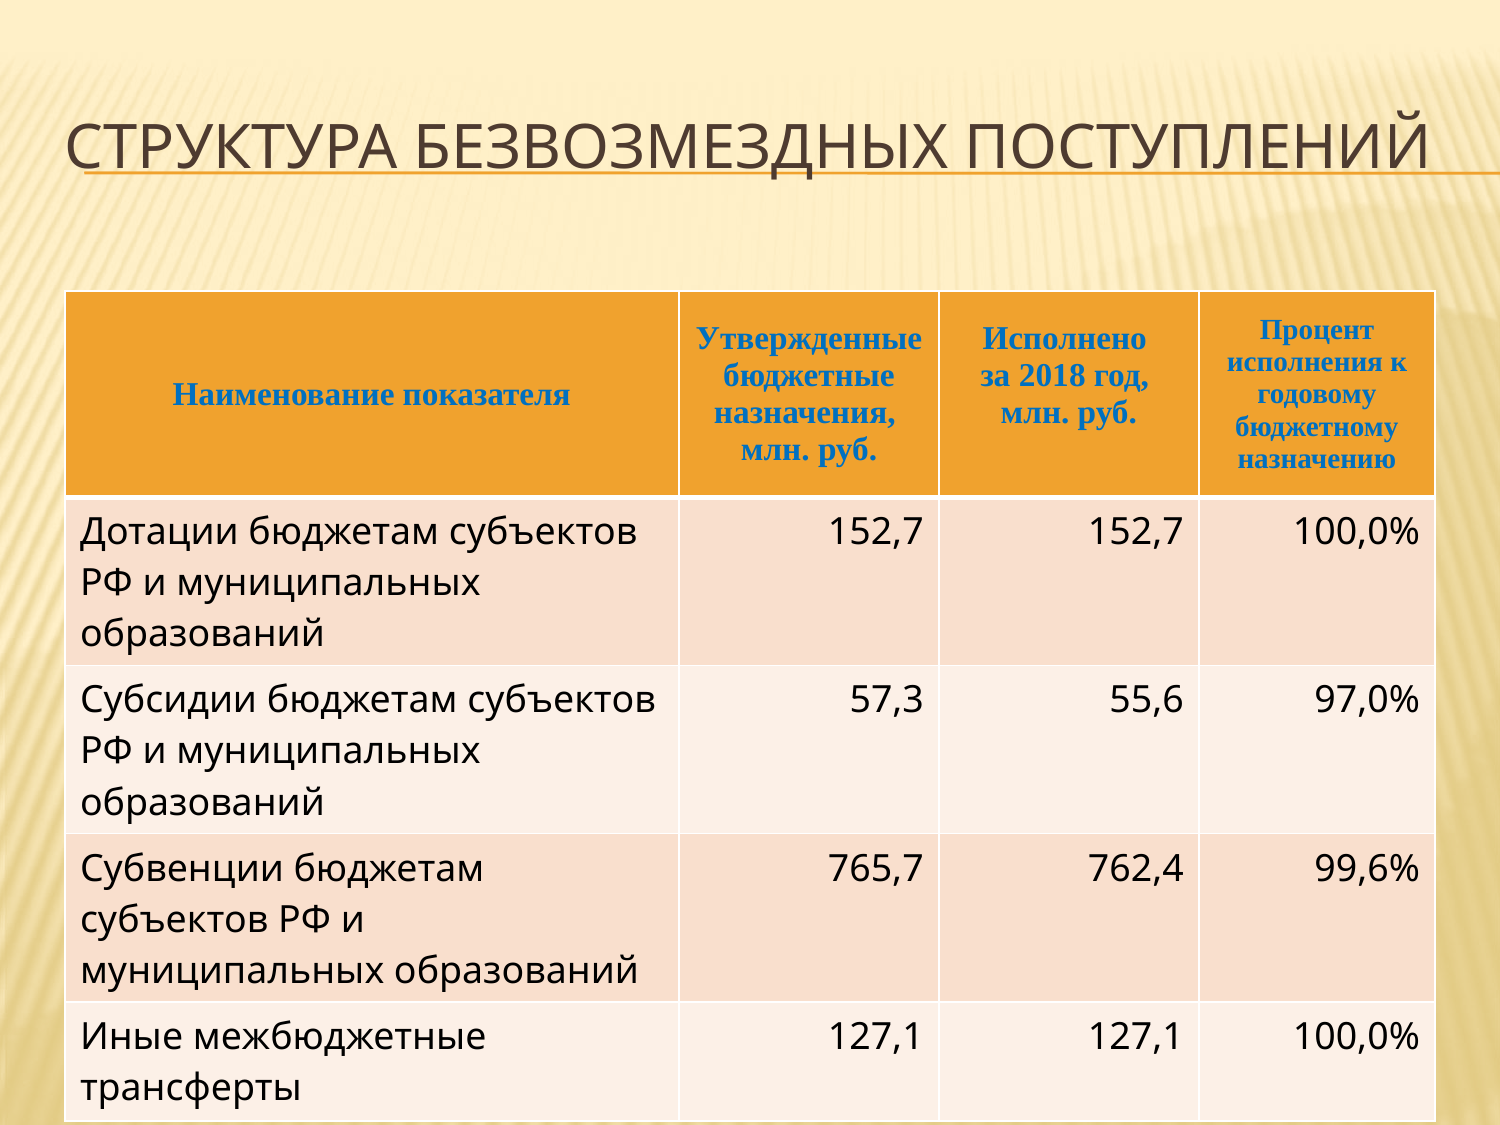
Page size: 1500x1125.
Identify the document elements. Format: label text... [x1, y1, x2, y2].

table_cell 127,1 [680, 1003, 938, 1120]
table_cell 152,7 [940, 500, 1198, 665]
table_cell 152,7 [680, 500, 938, 665]
table_cell 127,1 [940, 1003, 1198, 1120]
table_header Процент исполнения к годовому бюджетному назначению [1200, 292, 1434, 495]
table_cell 57,3 [680, 666, 938, 833]
table_header Наименование показателя [66, 292, 678, 495]
table_cell Субсидии бюджетам субъектов РФ и муниципальных образований [66, 666, 678, 833]
title Структура безвозмездных поступлений [50, 75, 1475, 213]
table_cell 55,6 [940, 666, 1198, 833]
table_cell Субвенции бюджетам субъектов РФ и муниципальных образований [66, 834, 678, 1001]
table_cell 97,0% [1200, 666, 1434, 833]
table_cell 99,6% [1200, 834, 1434, 1001]
table_cell 765,7 [680, 834, 938, 1001]
table_cell 762,4 [940, 834, 1198, 1001]
table_cell Дотации бюджетам субъектов РФ и муниципальных образований [66, 500, 678, 665]
table_cell Иные межбюджетные трансферты [66, 1003, 678, 1120]
table_cell 100,0% [1200, 1003, 1434, 1120]
table_header Исполнено за 2018 год, млн. руб. [940, 292, 1198, 495]
table_cell 100,0% [1200, 500, 1434, 665]
table_header Утвержденные бюджетные назначения, млн. руб. [680, 292, 938, 495]
